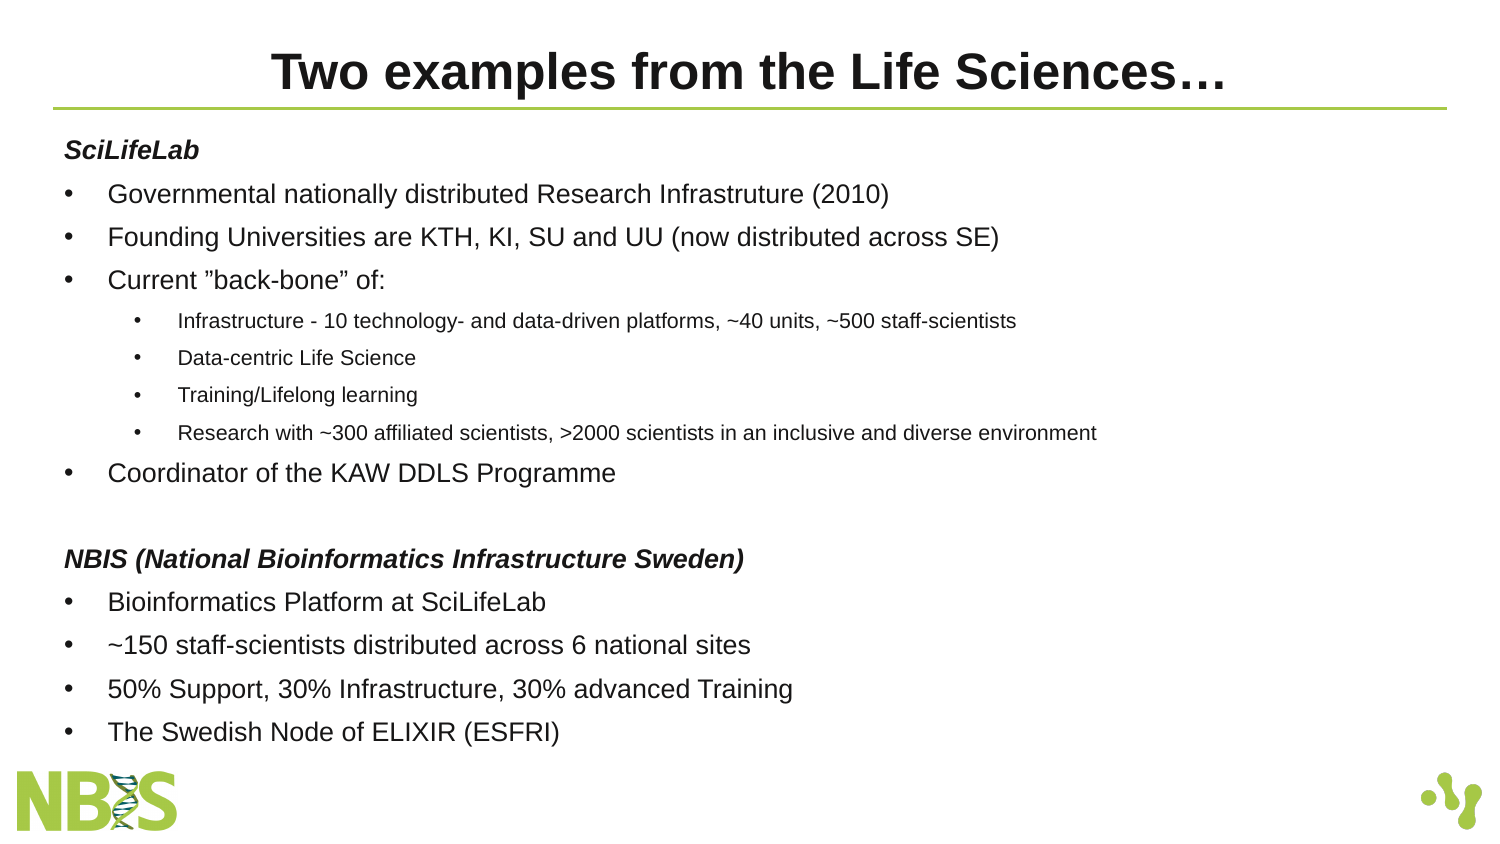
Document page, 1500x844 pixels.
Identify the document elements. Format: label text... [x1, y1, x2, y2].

title Two examples from the Life Sciences… [53, 39, 1447, 107]
picture [17, 771, 178, 831]
list SciLifeLab Governmental nationally distributed Research Infrastruture (2010) Founding Universities are KTH, KI, SU and UU (now distributed across SE) Current ”back-bone” of: Infrastructure - 10 technology- and data-driven platforms, ~40 units, ~500 staff-scientists Data-centric Life Science Training/Lifelong learning Research with ~300 affiliated scientists, >2000 scientists in an inclusive and diverse environment Coordinator of the KAW DDLS Programme NBIS (National Bioinformatics Infrastructure Sweden) Bioinformatics Platform at SciLifeLab ~150 staff-scientists distributed across 6 national sites 50% Support, 30% Infrastructure, 30% advanced Training The Swedish Node of ELIXIR (ESFRI) [53, 131, 1447, 760]
picture [1419, 771, 1483, 831]
